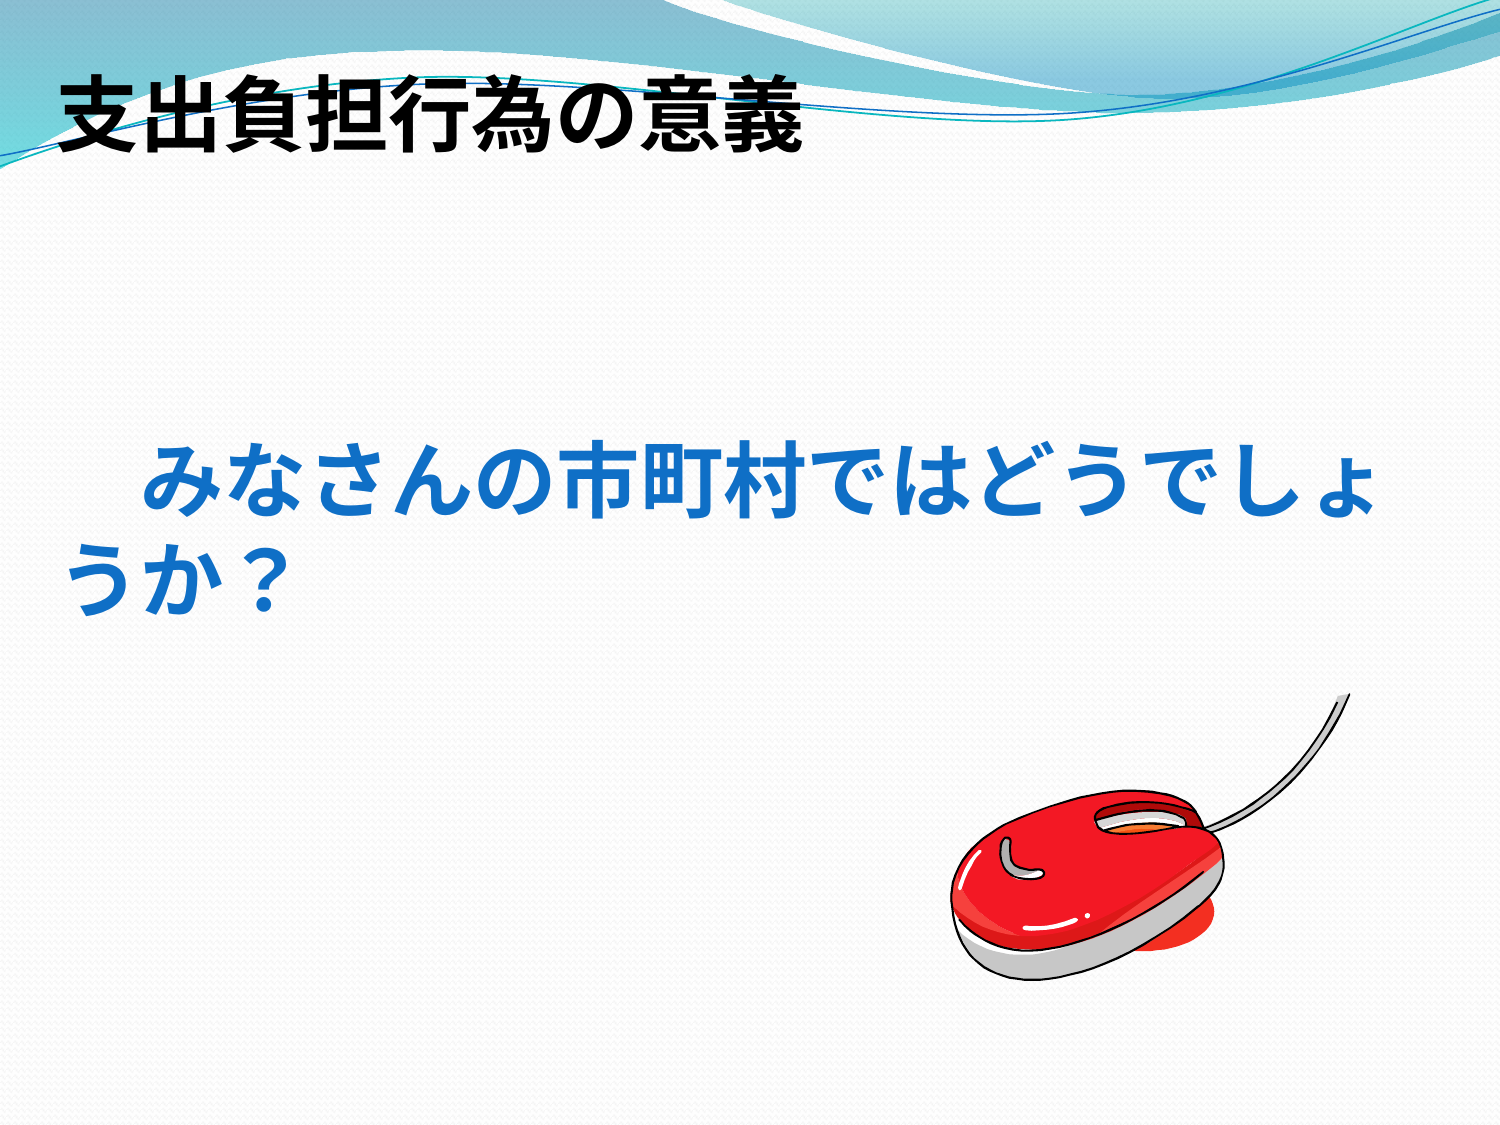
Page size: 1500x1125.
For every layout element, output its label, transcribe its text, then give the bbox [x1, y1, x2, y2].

picture [949, 692, 1351, 981]
text_box 支出負担行為の意義 [41, 54, 1424, 170]
text_box みなさんの市町村ではどうでしょうか？ [42, 420, 1459, 636]
